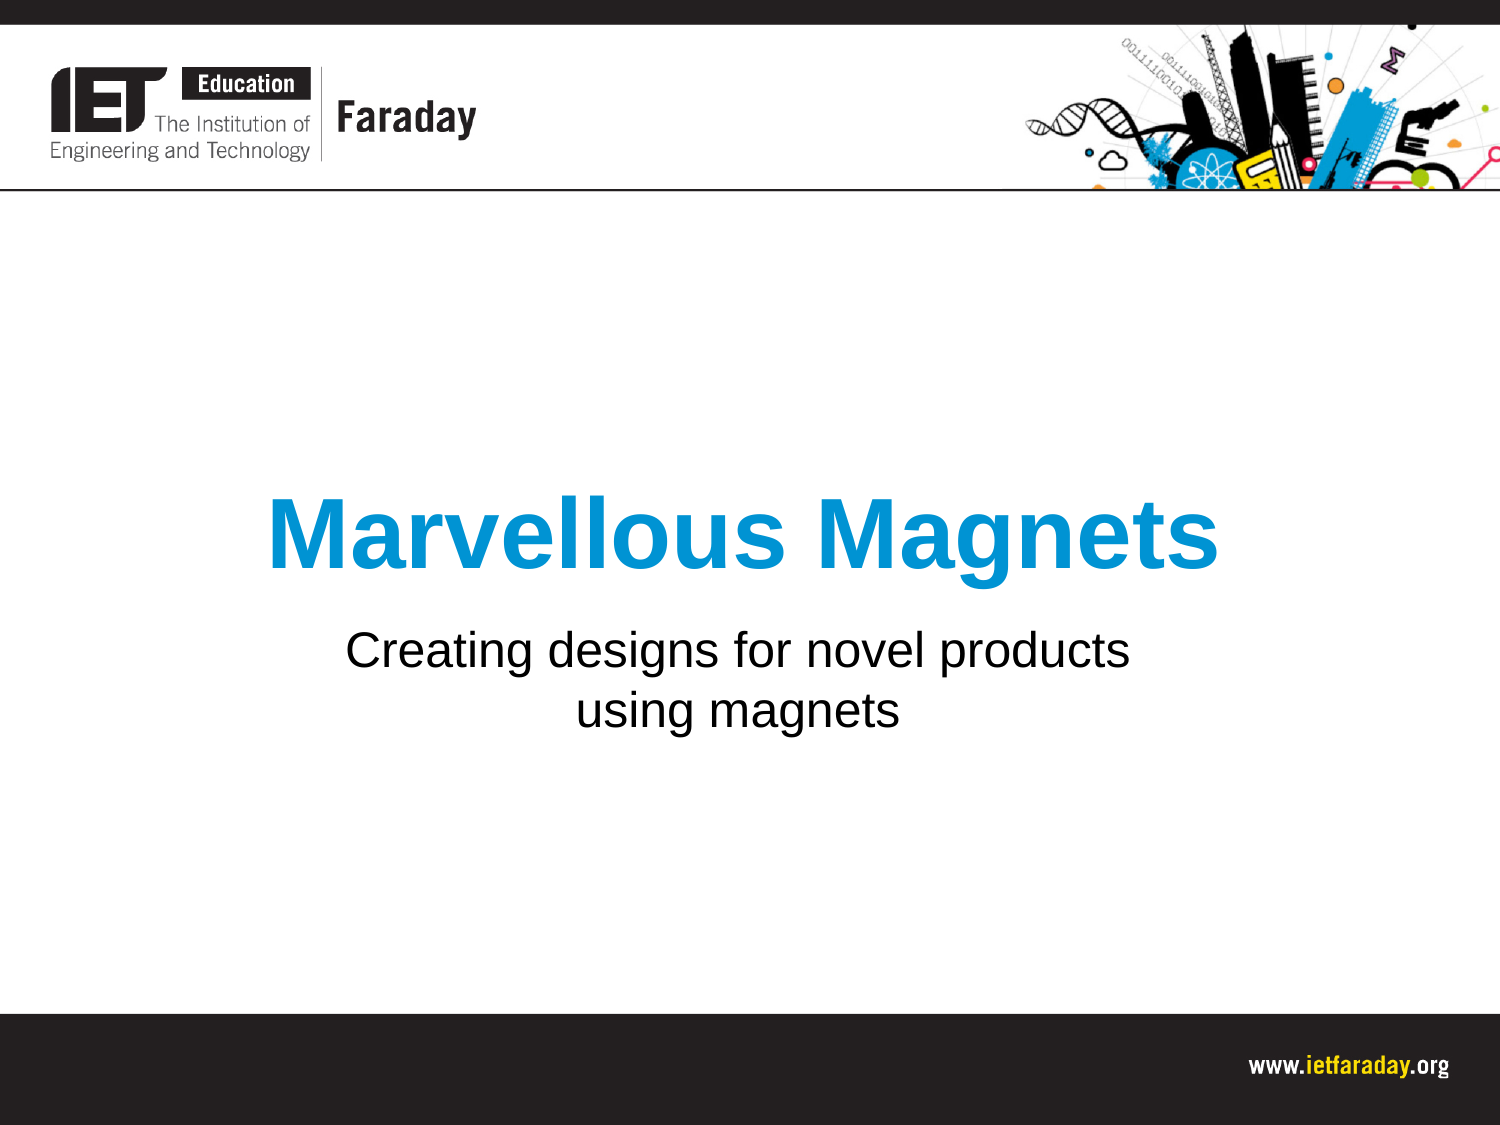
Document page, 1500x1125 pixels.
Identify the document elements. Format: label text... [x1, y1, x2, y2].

picture [0, 0, 1500, 1125]
text_box Creating designs for novel products using magnets [277, 609, 1199, 745]
text_box Marvellous Magnets [159, 461, 1329, 597]
